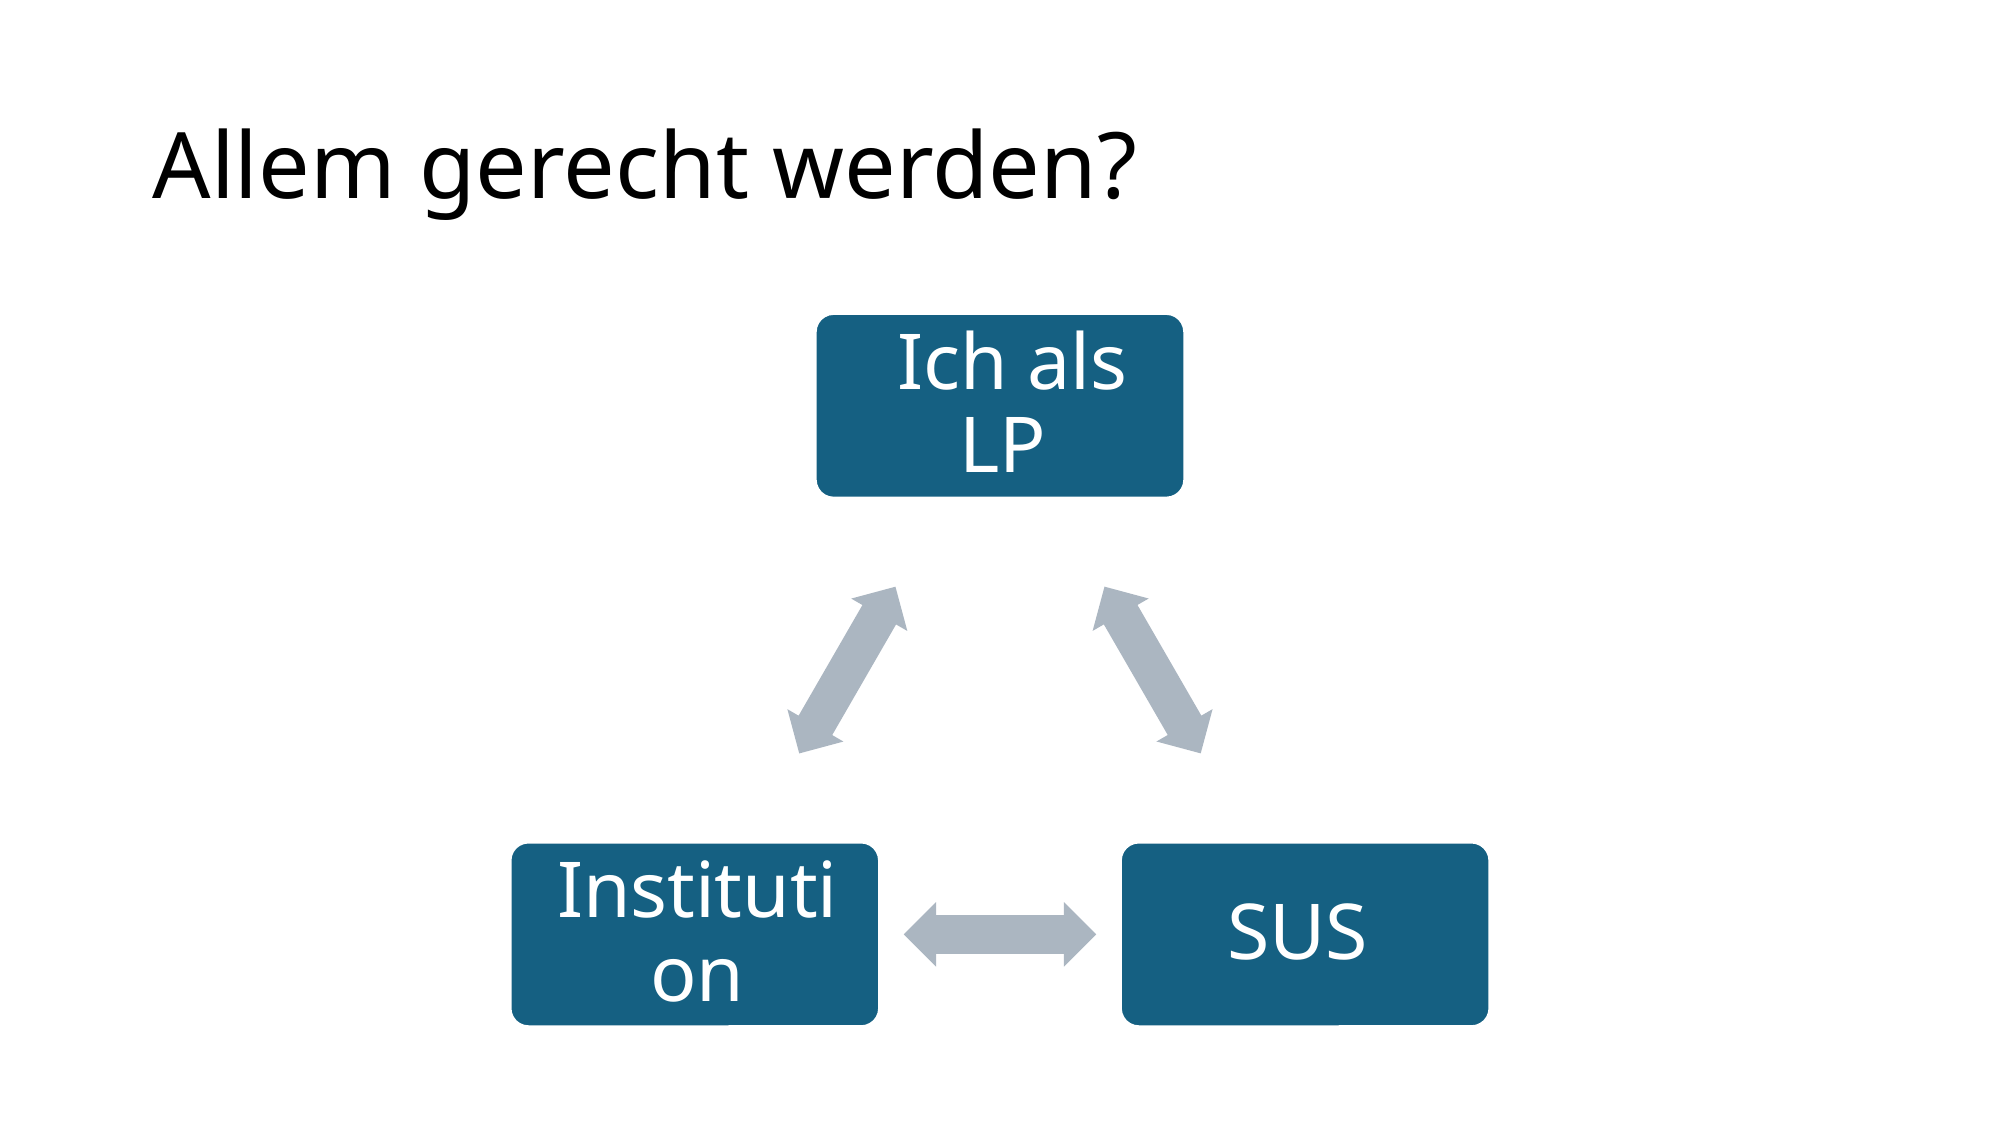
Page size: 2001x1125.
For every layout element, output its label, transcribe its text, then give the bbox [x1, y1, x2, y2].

title Allem gerecht werden? [137, 59, 1863, 278]
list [136, 312, 1863, 1028]
